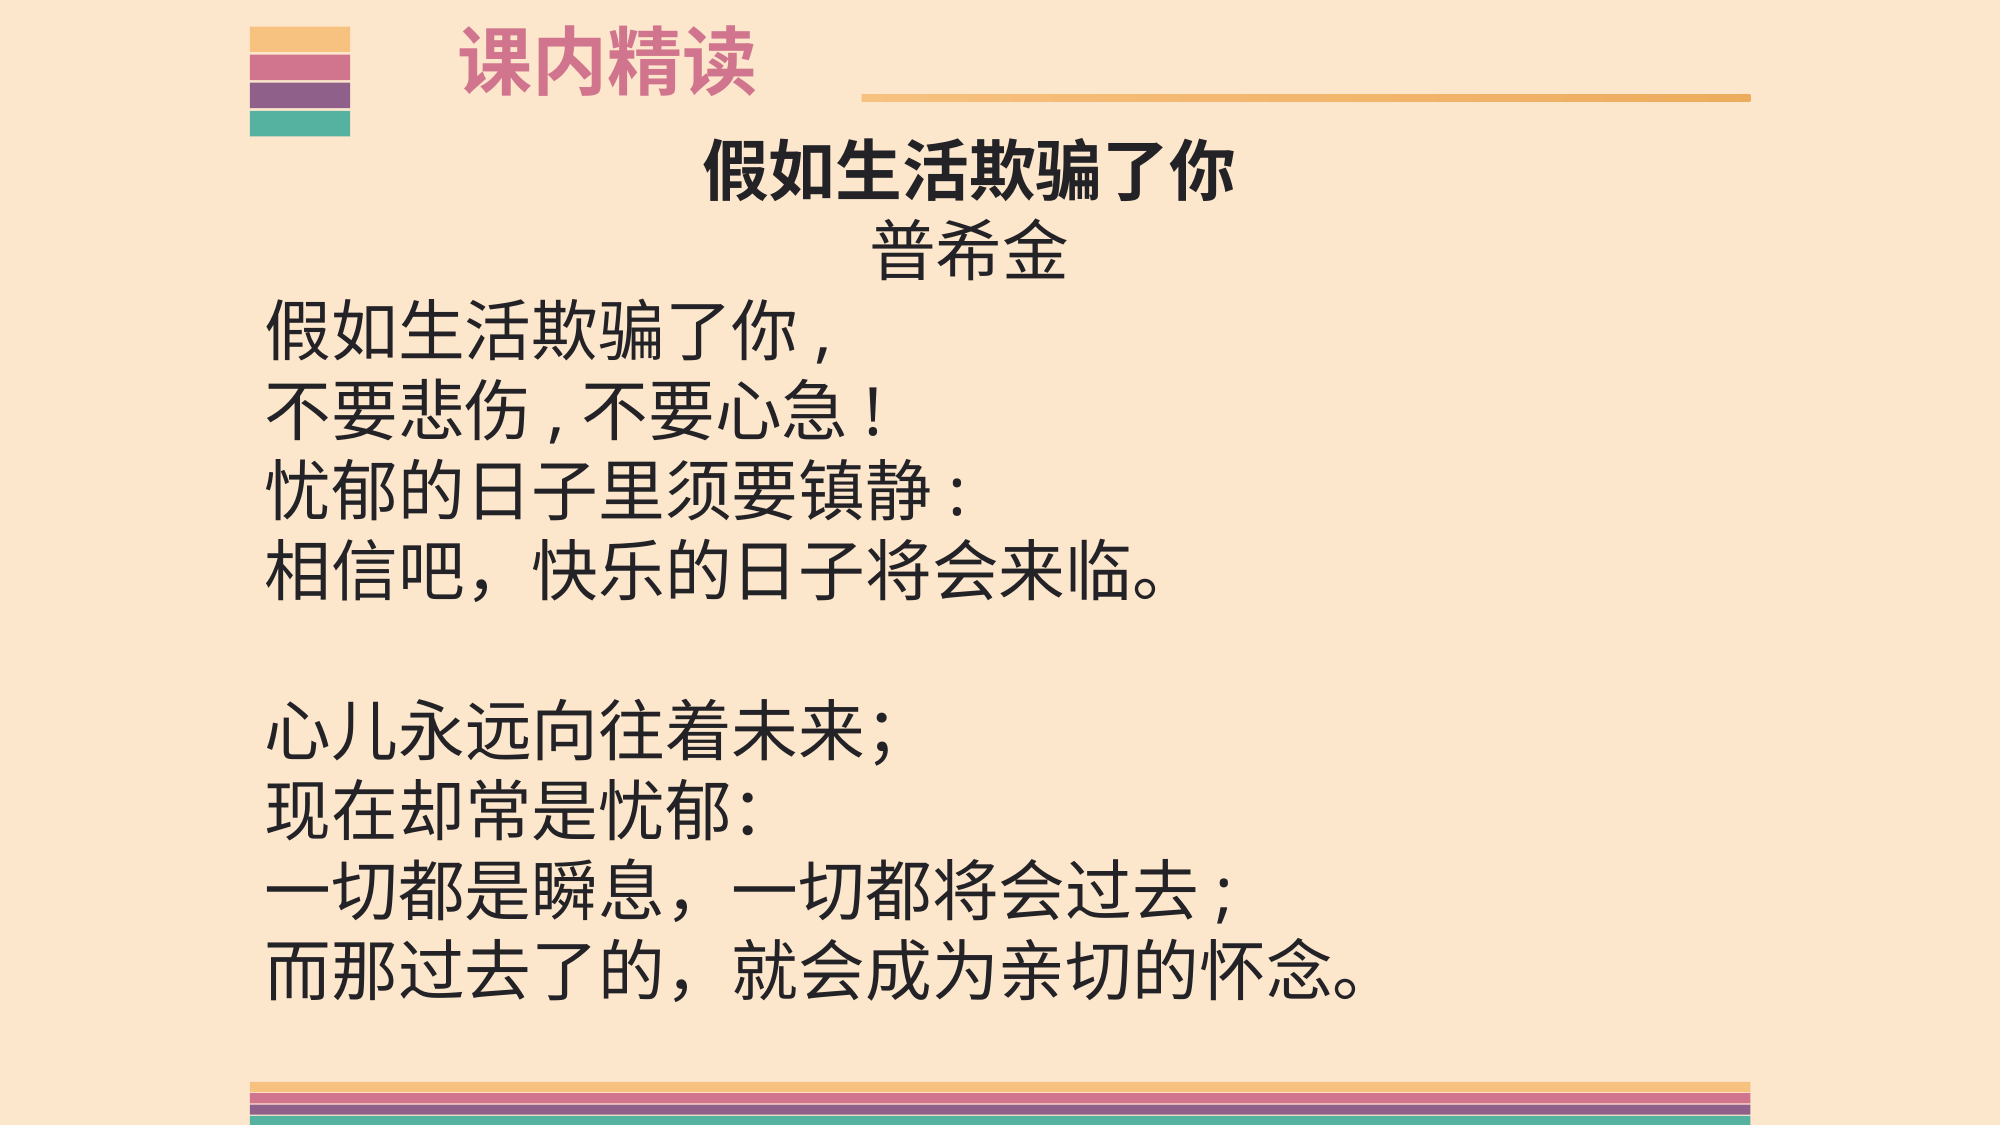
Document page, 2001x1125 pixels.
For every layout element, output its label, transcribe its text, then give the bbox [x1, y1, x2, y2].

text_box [249, 26, 351, 137]
text_box 课内精读 [345, 7, 870, 112]
text_box 假如生活欺骗了你 普希金 假如生活欺骗了你, 不要悲伤,不要心急! 忧郁的日子里须要镇静: 相信吧，快乐的日子将会来临。 心儿永远向往着未来； 现在却常是忧郁： 一切都是瞬息，一切都将会过去; 而那过去了的，就会成为亲切的怀念。 [249, 121, 1689, 1016]
text_box [861, 94, 1751, 103]
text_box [249, 1081, 1751, 1125]
